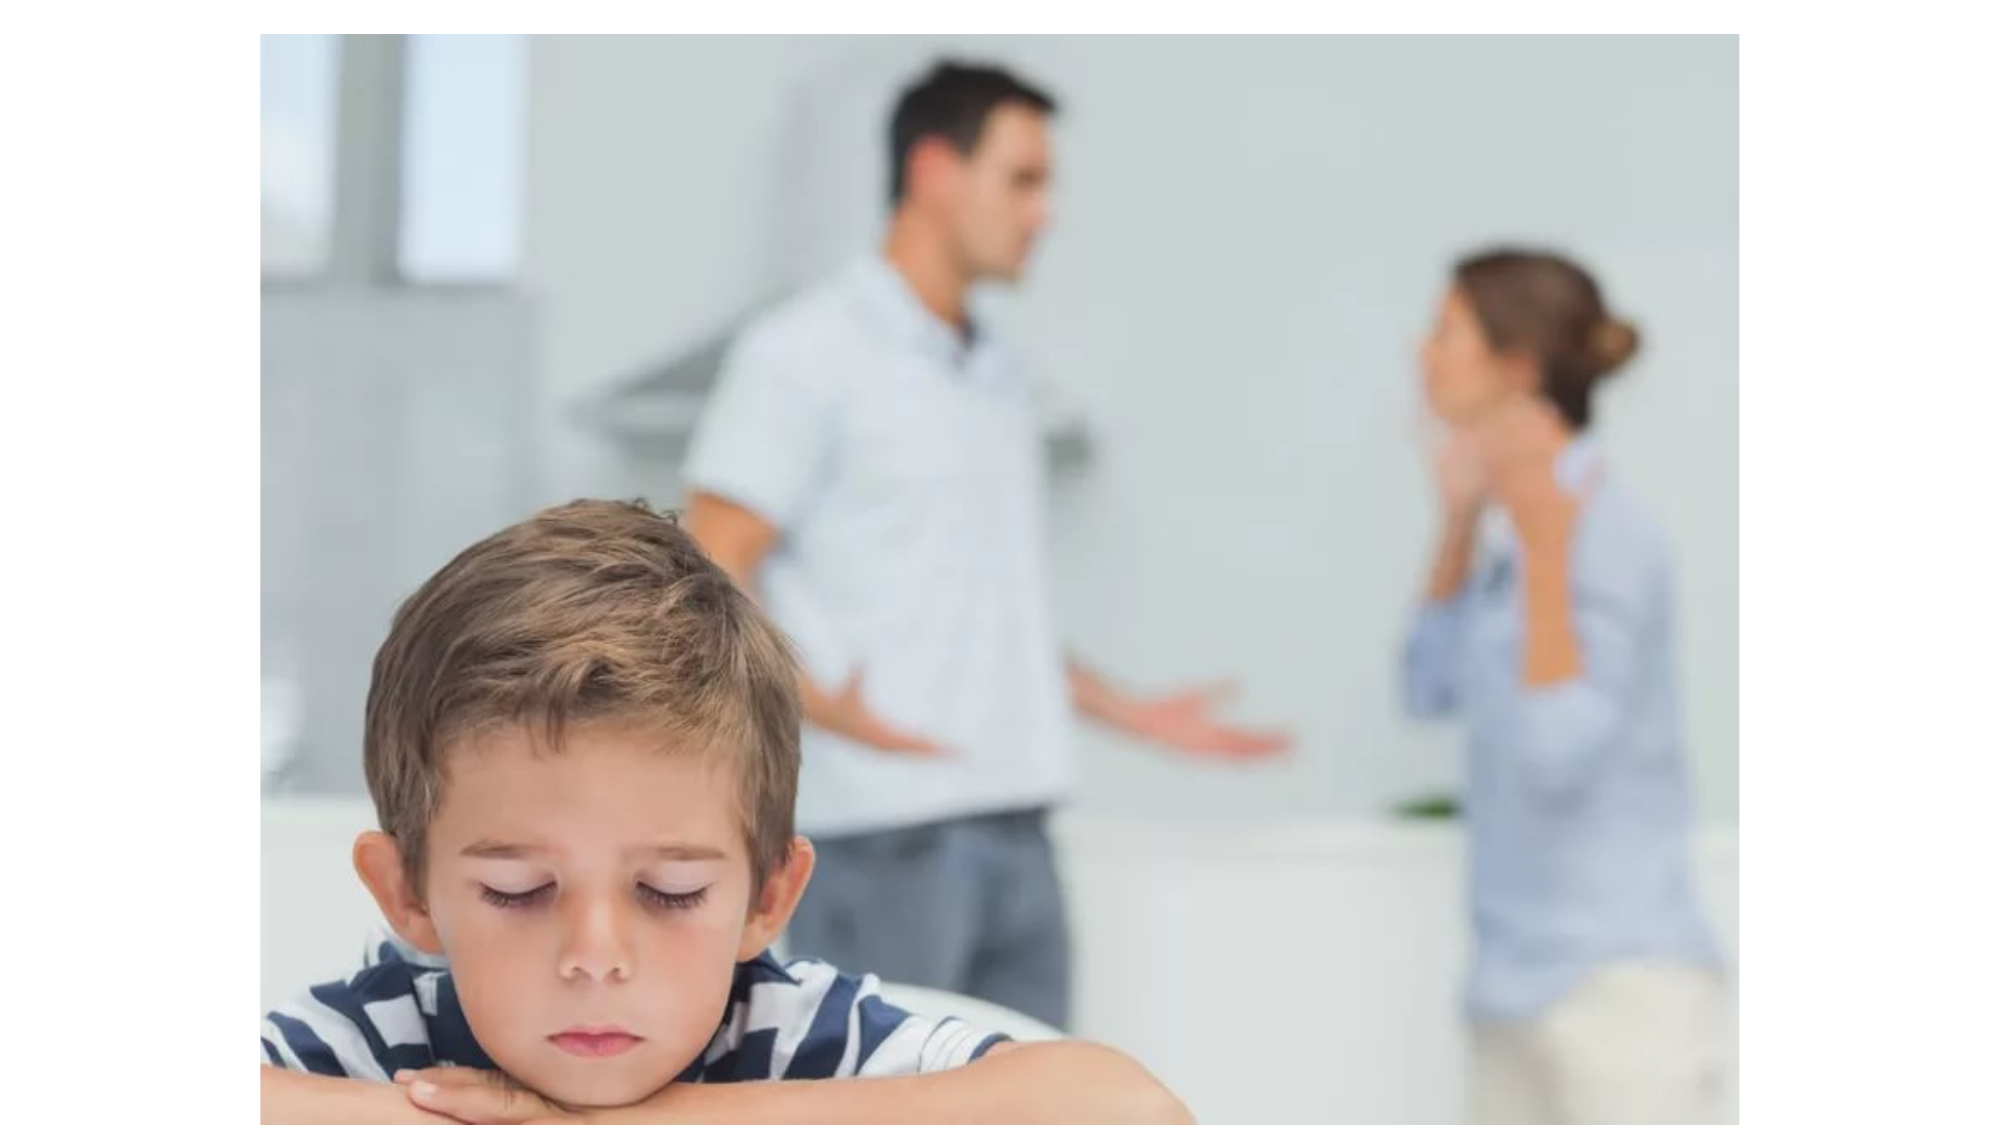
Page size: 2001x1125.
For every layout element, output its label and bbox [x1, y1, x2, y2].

picture [260, 34, 1740, 1125]
